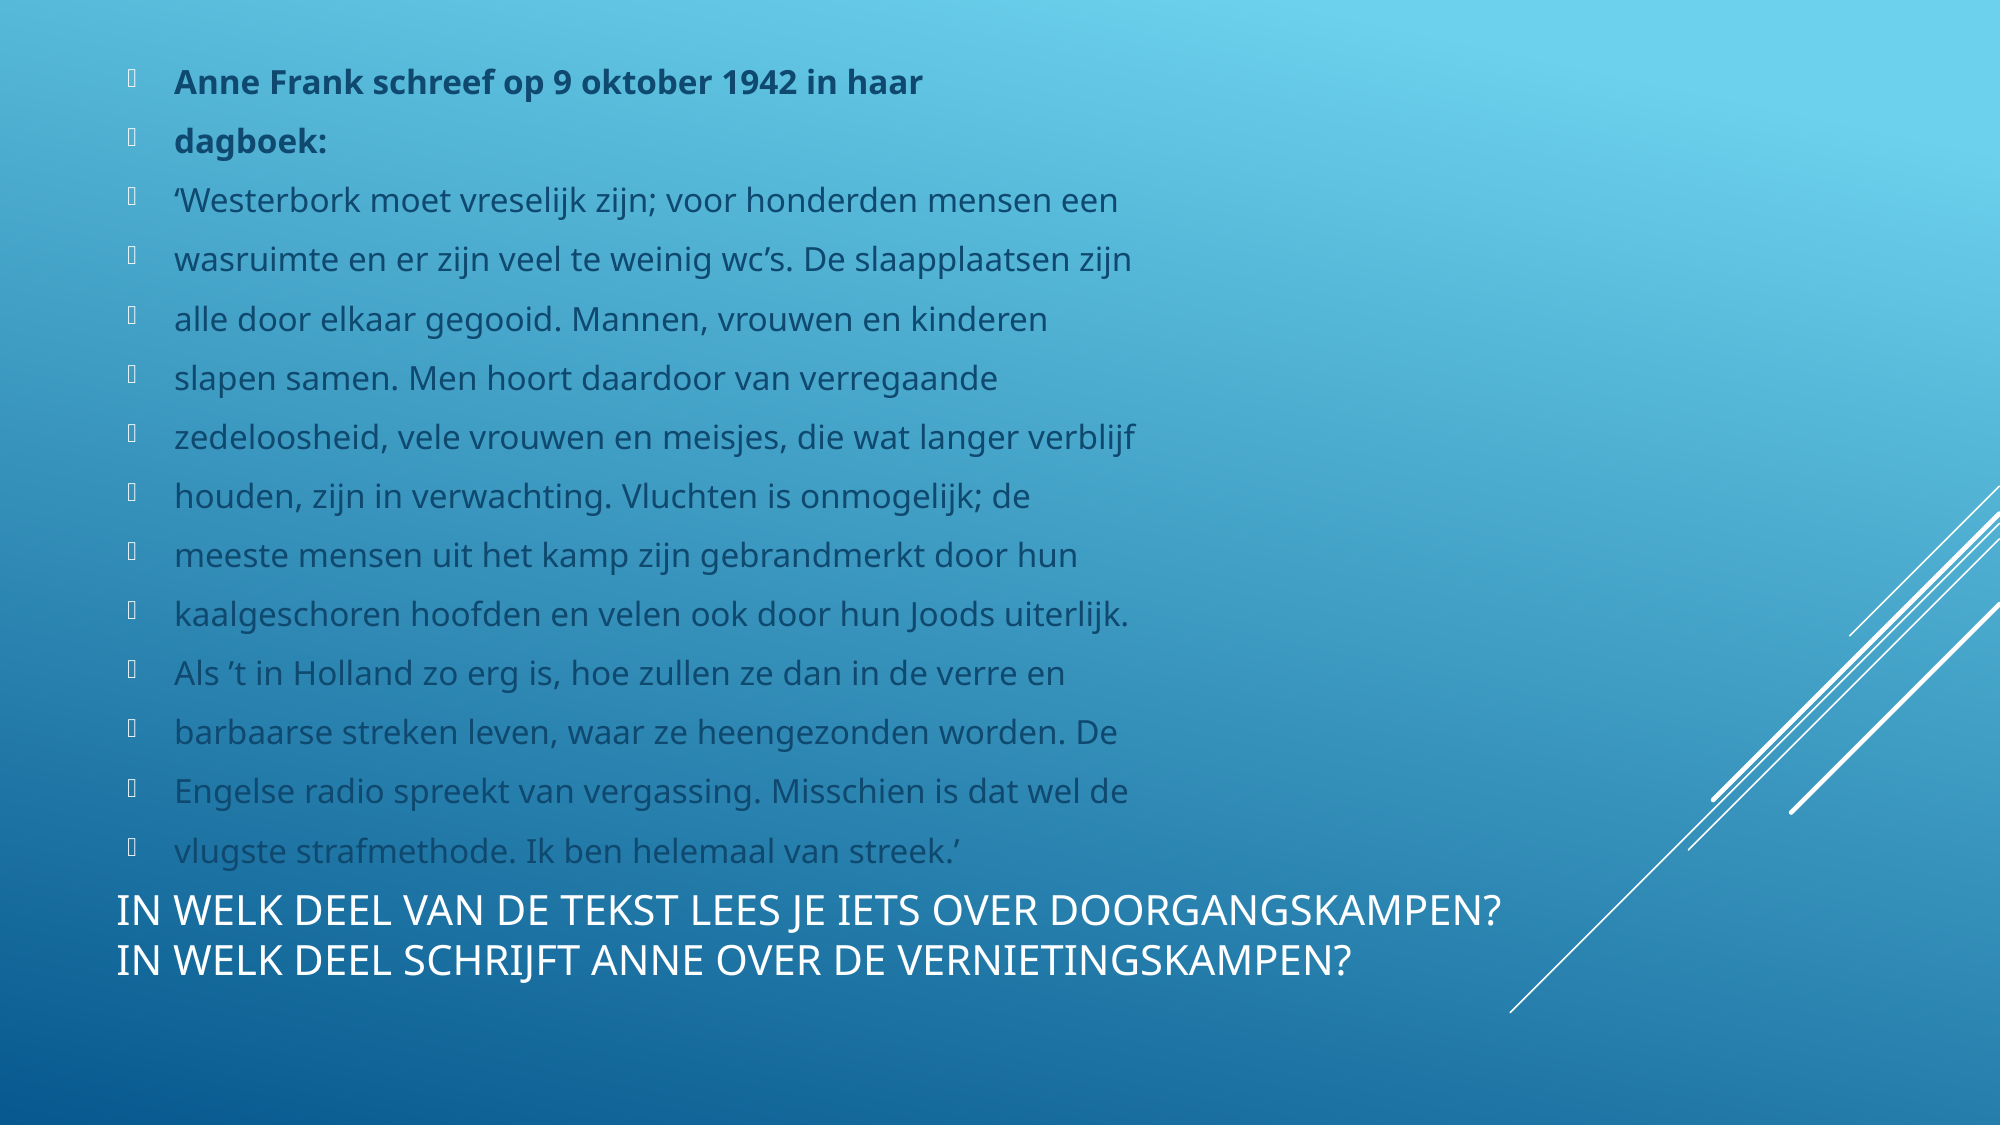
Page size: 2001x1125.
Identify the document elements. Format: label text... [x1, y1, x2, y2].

list Anne Frank schreef op 9 oktober 1942 in haar dagboek: ‘Westerbork moet vreselijk zijn; voor honderden mensen een wasruimte en er zijn veel te weinig wc’s. De slaapplaatsen zijn alle door elkaar gegooid. Mannen, vrouwen en kinderen slapen samen. Men hoort daardoor van verregaande zedeloosheid, vele vrouwen en meisjes, die wat langer verblijf houden, zijn in verwachting. Vluchten is onmogelijk; de meeste mensen uit het kamp zijn gebrandmerkt door hun kaalgeschoren hoofden en velen ook door hun Joods uiterlijk. Als ’t in Holland zo erg is, hoe zullen ze dan in de verre en barbaarse streken leven, waar ze heengezonden worden. De Engelse radio spreekt van vergassing. Misschien is dat wel de vlugste strafmethode. Ik ben helemaal van streek.’ [112, 112, 1675, 819]
title In welk deel van de tekst lees je iets over doorgangskampen? In welk deel schrijft Anne over de vernietingskampen? [101, 818, 1915, 1049]
